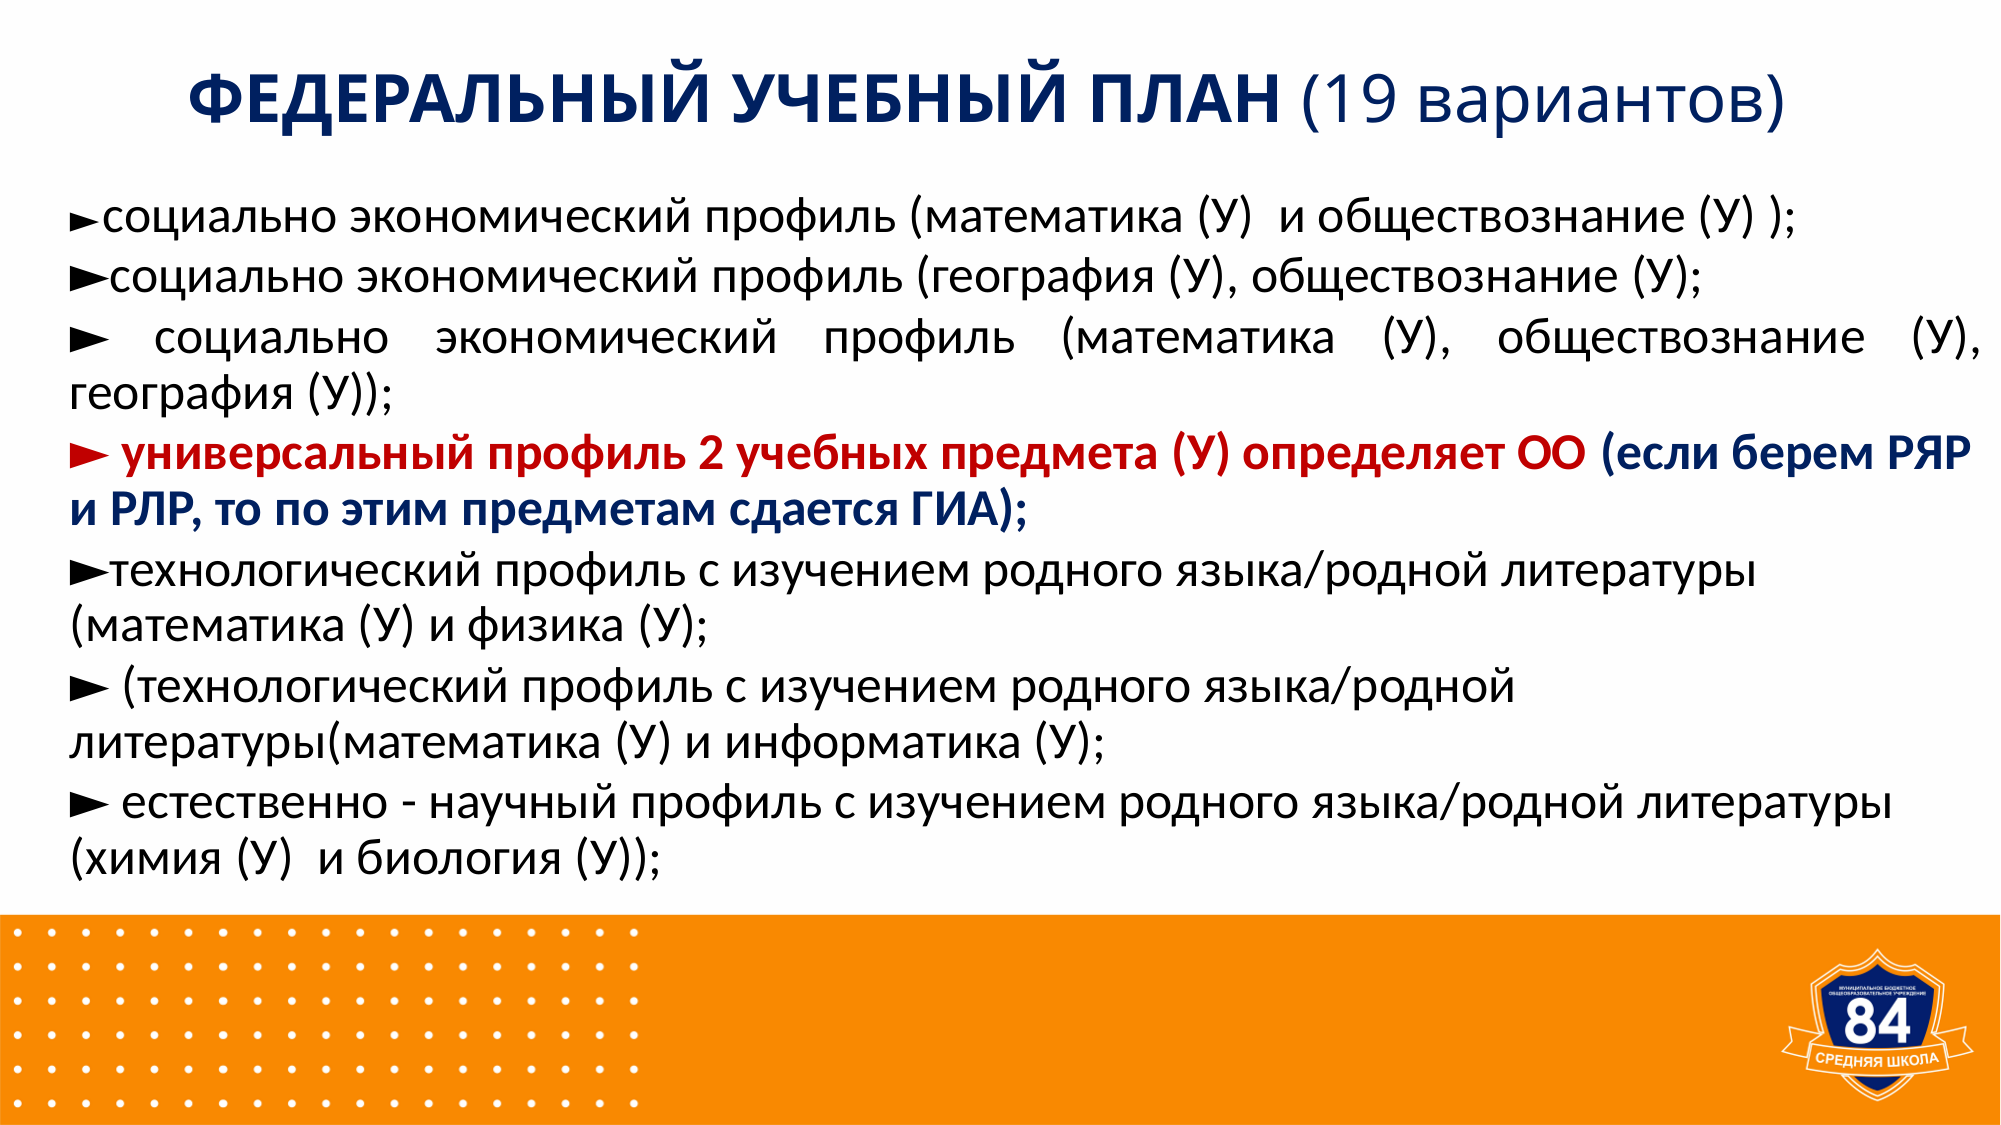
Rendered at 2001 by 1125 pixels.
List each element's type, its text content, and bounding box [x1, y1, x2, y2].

list ► социально экономический профиль (математика (У) и обществознание (У) ); ►социально экономический профиль (география (У), обществознание (У); ► социально экономический профиль (математика (У), обществознание (У), география (У)); ► универсальный профиль 2 учебных предмета (У) определяет ОО (если берем РЯР и РЛР, то по этим предметам сдается ГИА); ►технологический профиль с изучением родного языка/родной литературы (математика (У) и физика (У); ► (технологический профиль с изучением родного языка/родной литературы(математика (У) и информатика (У); ► естественно - научный профиль с изучением родного языка/родной литературы (химия (У) и биология (У)); [55, 179, 2000, 910]
title ФЕДЕРАЛЬНЫЙ УЧЕБНЫЙ ПЛАН (19 вариантов) [39, 42, 1934, 160]
picture [0, 0, 2001, 1125]
